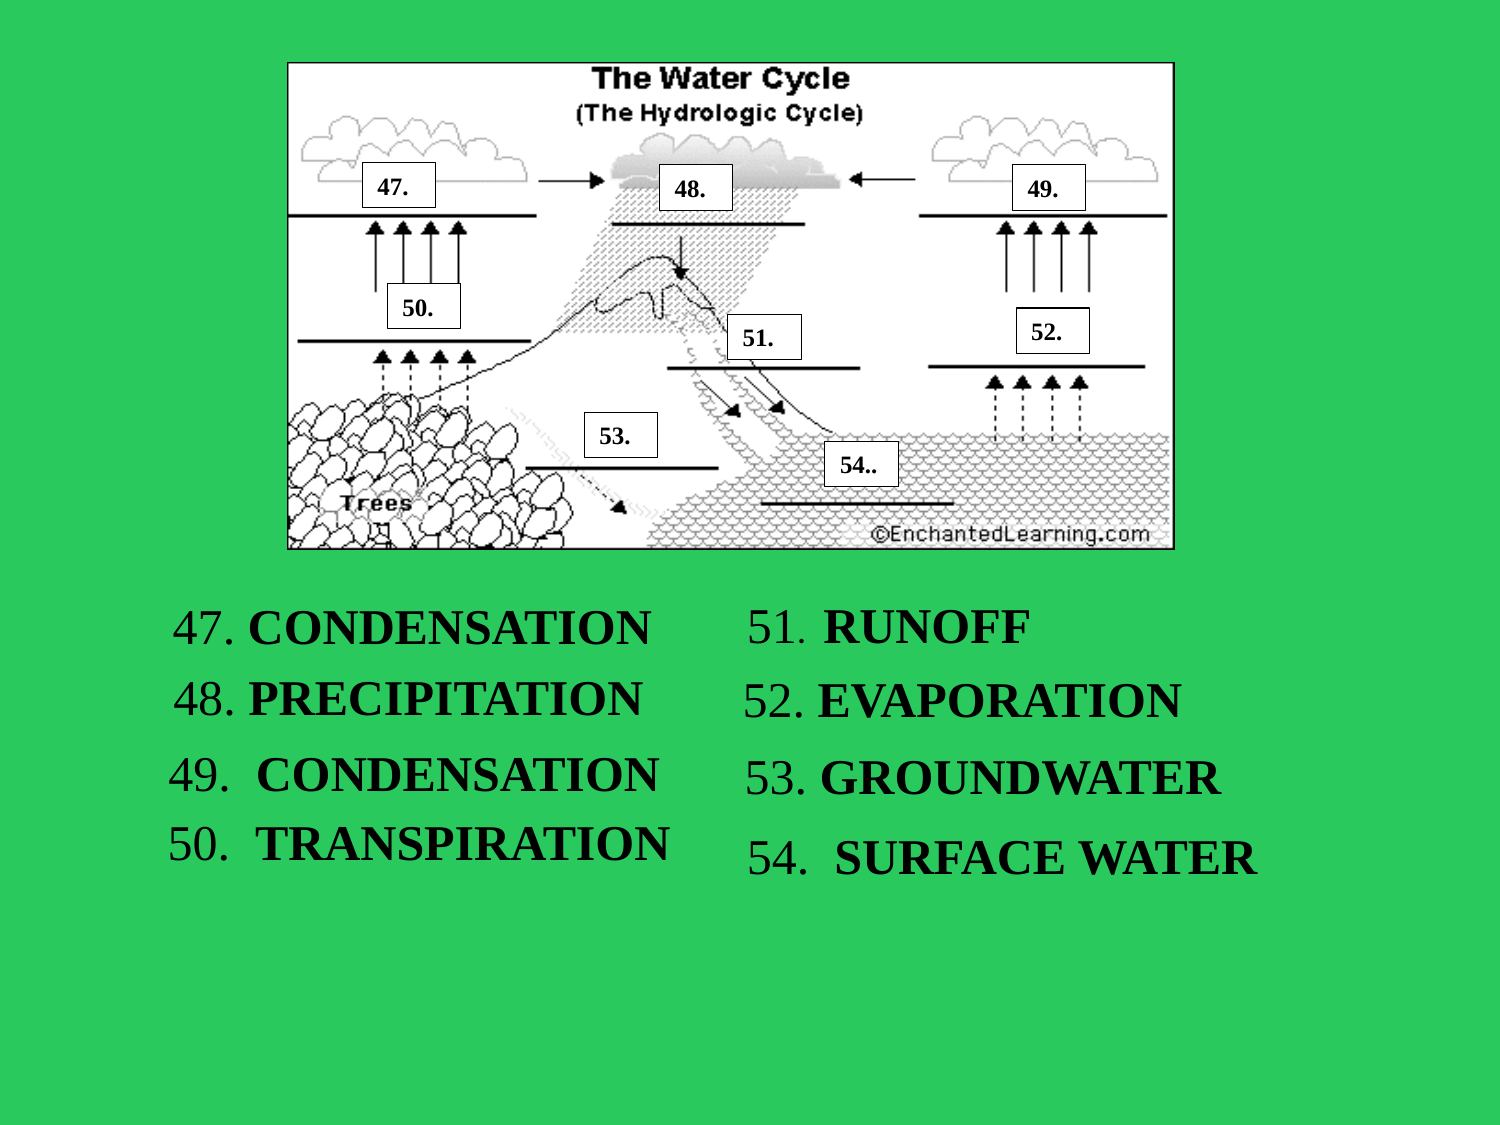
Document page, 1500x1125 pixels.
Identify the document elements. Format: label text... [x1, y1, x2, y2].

text_box 47. CONDENSATION [158, 587, 691, 663]
text_box 48. PRECIPITATION [158, 663, 691, 733]
text_box 51. RUNOFF [732, 586, 1260, 661]
text_box 54. SURFACE WATER [732, 816, 1300, 892]
text_box 52. EVAPORATION [727, 660, 1260, 735]
text_box 50. TRANSPIRATION [152, 803, 697, 879]
text_box 49. CONDENSATION [153, 733, 686, 803]
picture [287, 62, 1176, 551]
text_box 53. GROUNDWATER [729, 737, 1262, 813]
